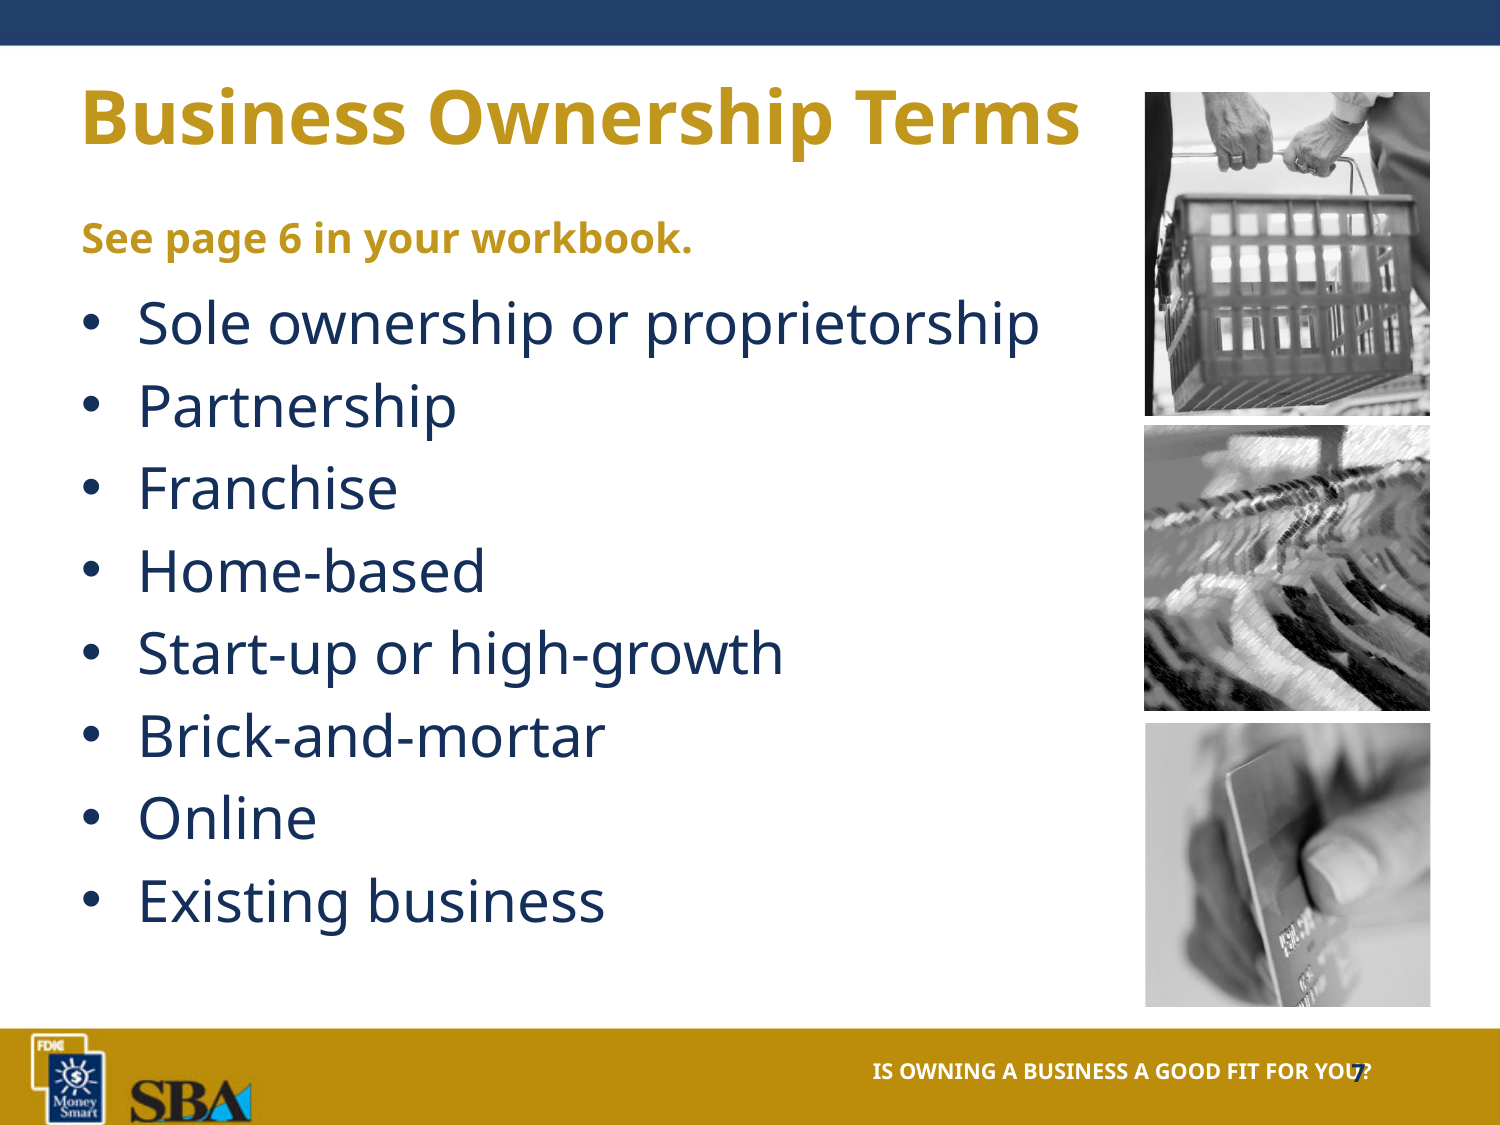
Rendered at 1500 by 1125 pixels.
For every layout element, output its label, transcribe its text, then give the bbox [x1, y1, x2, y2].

list See page 6 in your workbook. Sole ownership or proprietorship Partnership Franchise Home-based Start-up or high-growth Brick-and-mortar Online Existing business [66, 192, 1146, 954]
title Business Ownership Terms [64, 62, 1415, 163]
picture [0, 0, 1500, 1125]
